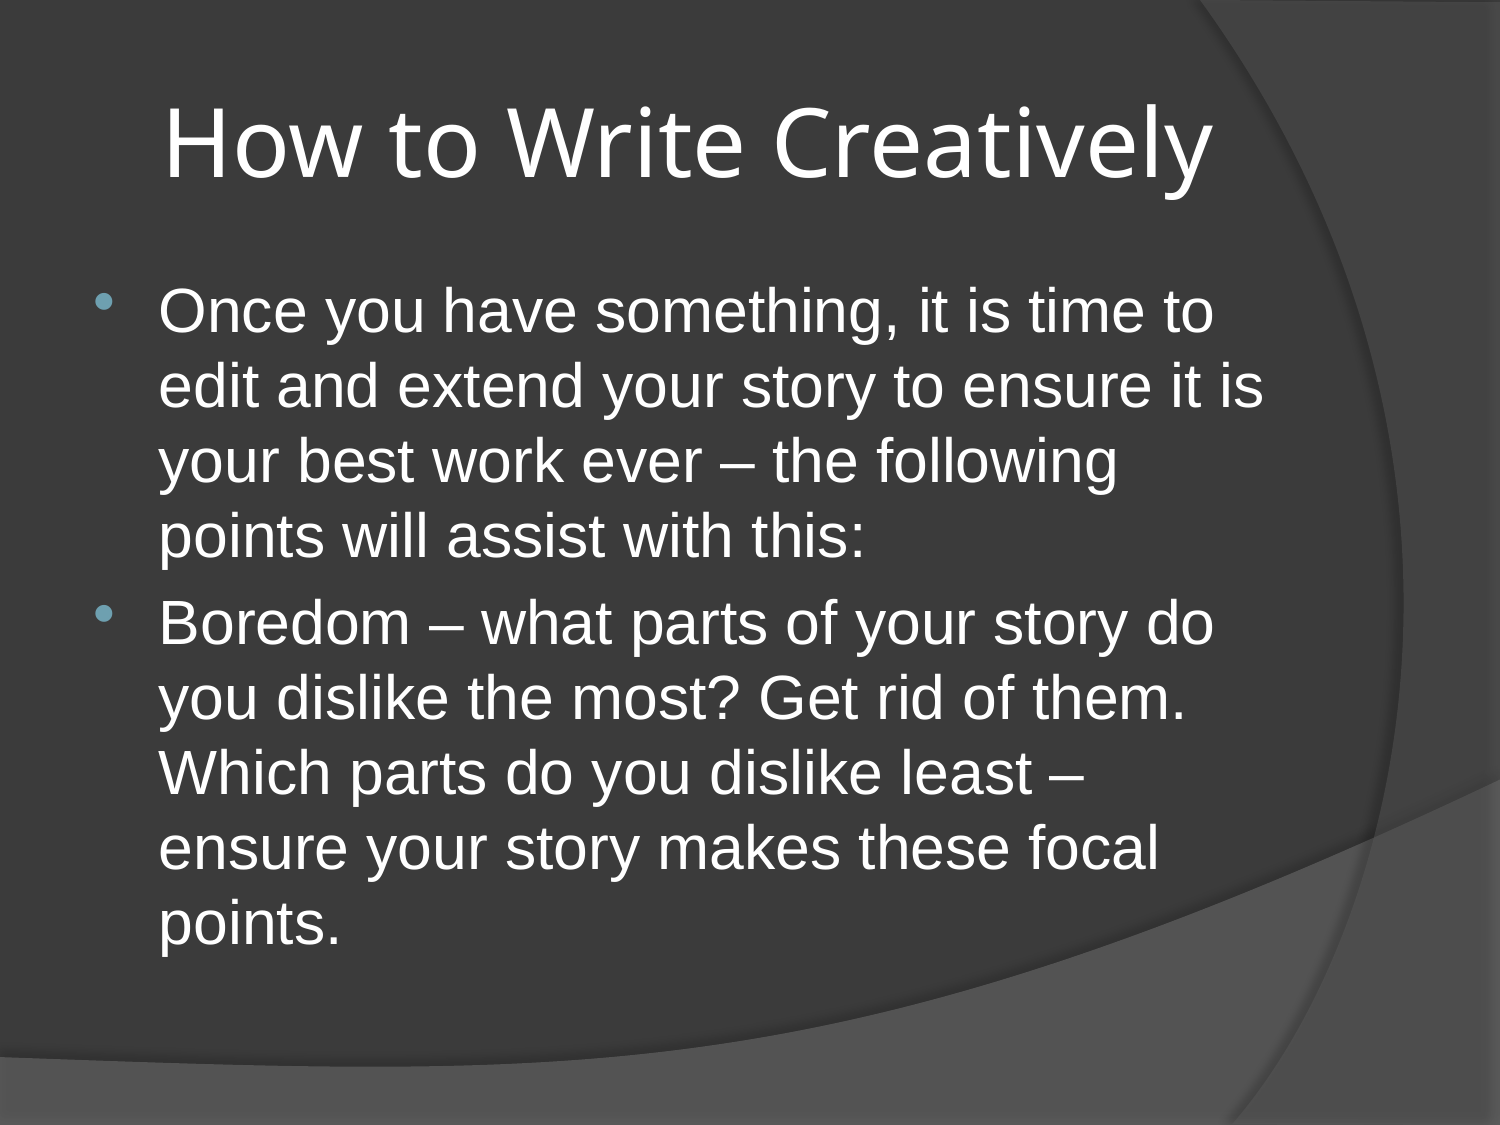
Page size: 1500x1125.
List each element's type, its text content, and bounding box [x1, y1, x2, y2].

title How to Write Creatively [75, 45, 1300, 233]
list Once you have something, it is time to edit and extend your story to ensure it is your best work ever – the following points will assist with this: Boredom – what parts of your story do you dislike the most? Get rid of them. Which parts do you dislike least – ensure your story makes these focal points. [75, 262, 1300, 1005]
